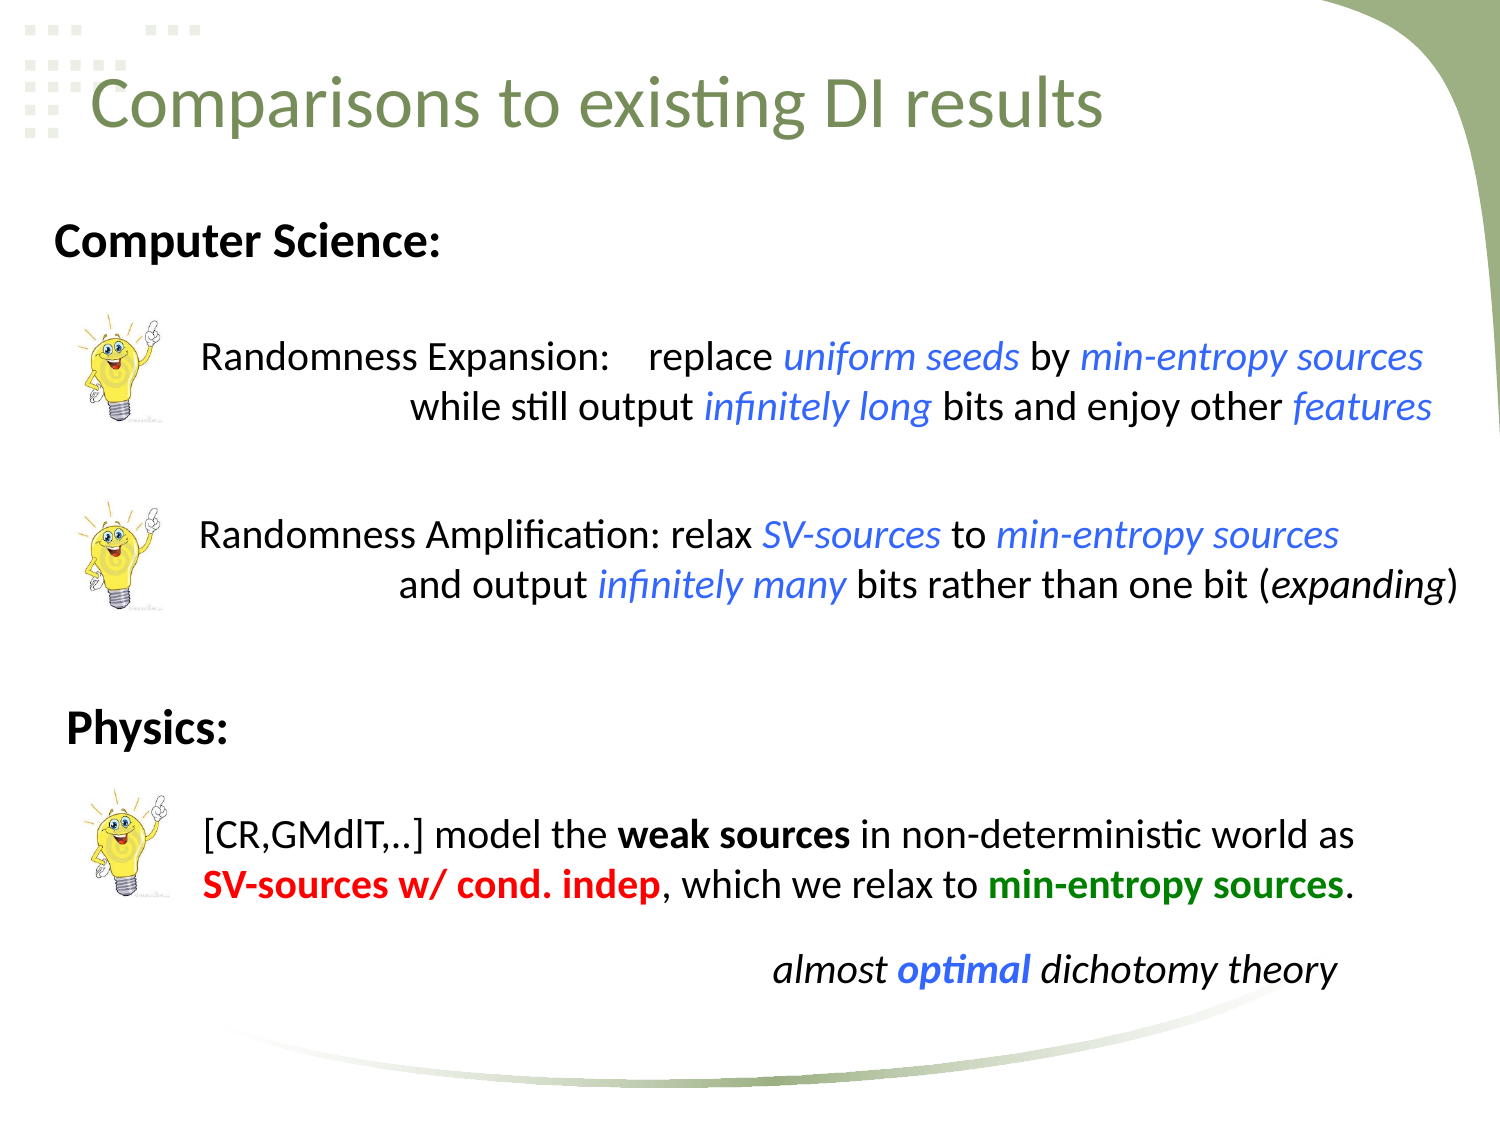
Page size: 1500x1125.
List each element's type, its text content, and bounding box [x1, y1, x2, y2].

text_box almost optimal dichotomy theory [757, 934, 1353, 1000]
picture [74, 312, 163, 423]
text_box Physics: [51, 686, 245, 762]
title Comparisons to existing DI results [75, 45, 1425, 150]
text_box Randomness Amplification: relax SV-sources to min-entropy sources and output infinitely many bits rather than one bit (expanding) [184, 499, 1475, 615]
text_box [CR,GMdlT,..] model the weak sources in non-deterministic world as SV-sources w/ cond. indep, which we relax to min-entropy sources. [188, 799, 1380, 915]
text_box Randomness Expansion: replace uniform seeds by min-entropy sources while still output infinitely long bits and enjoy other features [185, 321, 1448, 437]
text_box Computer Science: [39, 199, 458, 275]
picture [81, 787, 170, 898]
picture [74, 499, 163, 611]
